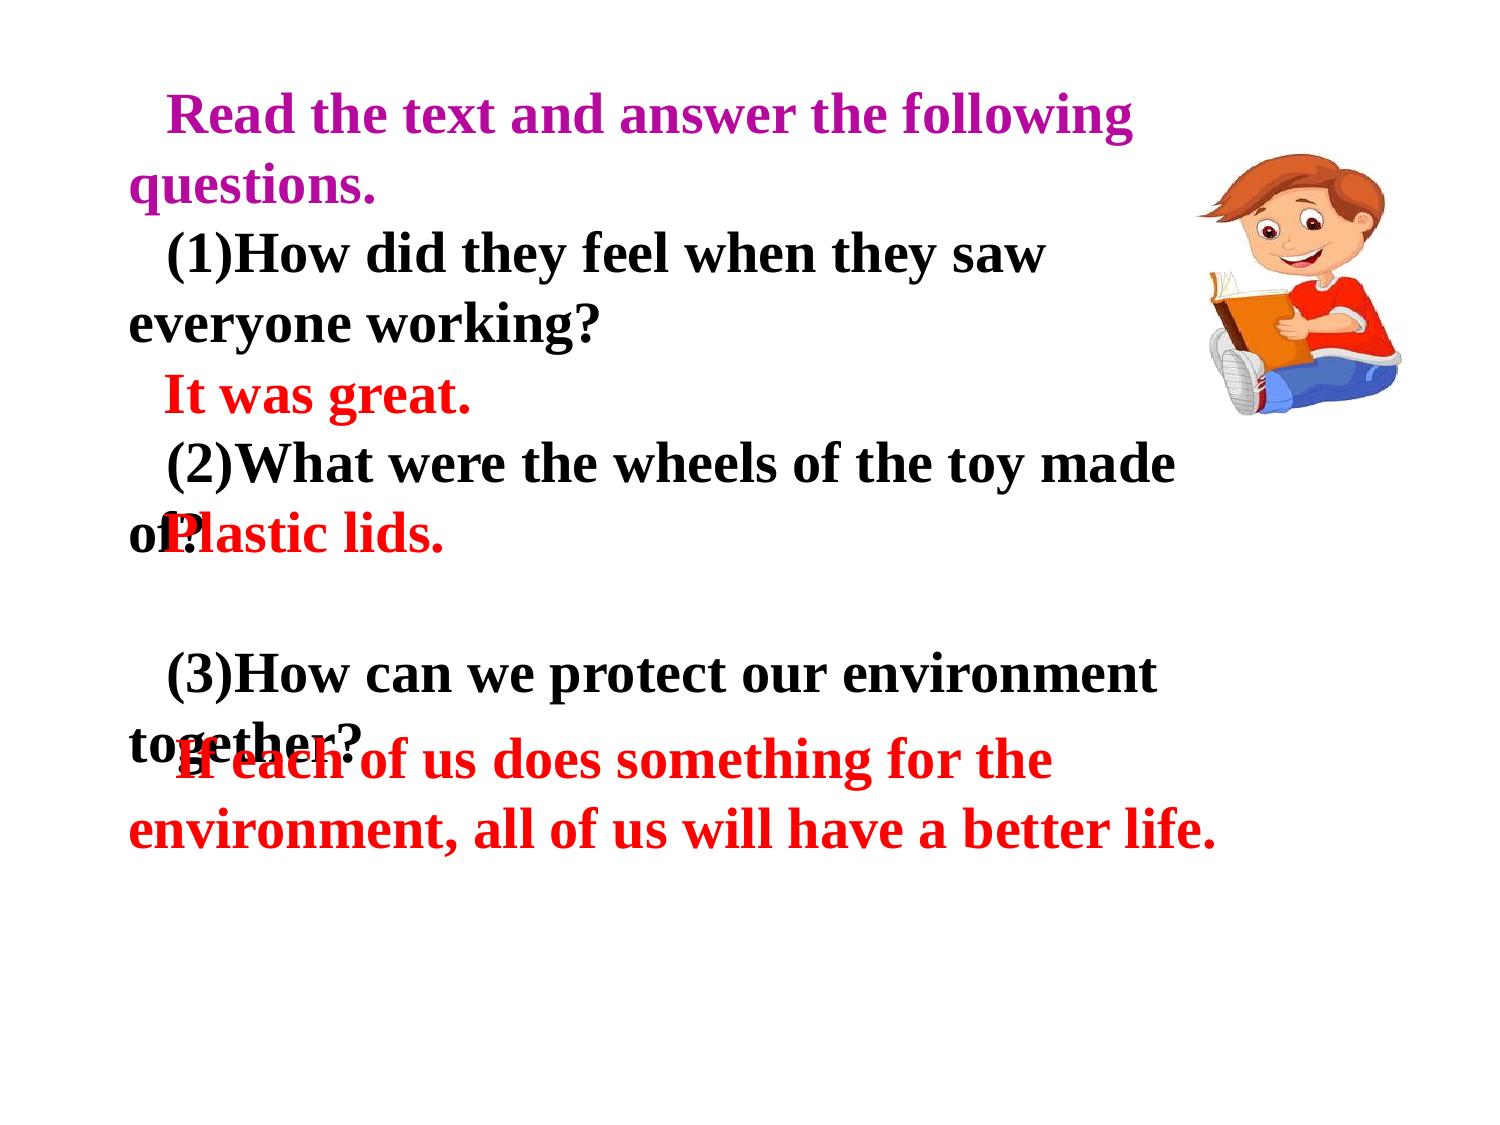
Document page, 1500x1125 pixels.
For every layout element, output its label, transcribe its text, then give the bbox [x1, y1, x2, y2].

text_box Plastic lids. [148, 486, 461, 572]
text_box It was great. [148, 347, 487, 433]
text_box Read the text and answer the following questions. (1)How did they feel when they saw everyone working? (2)What were the wheels of the toy made of? (3)How can we protect our environment together? [113, 67, 1255, 712]
text_box If each of us does something for the environment, all of us will have a better life. [113, 712, 1387, 867]
picture [1177, 153, 1433, 416]
